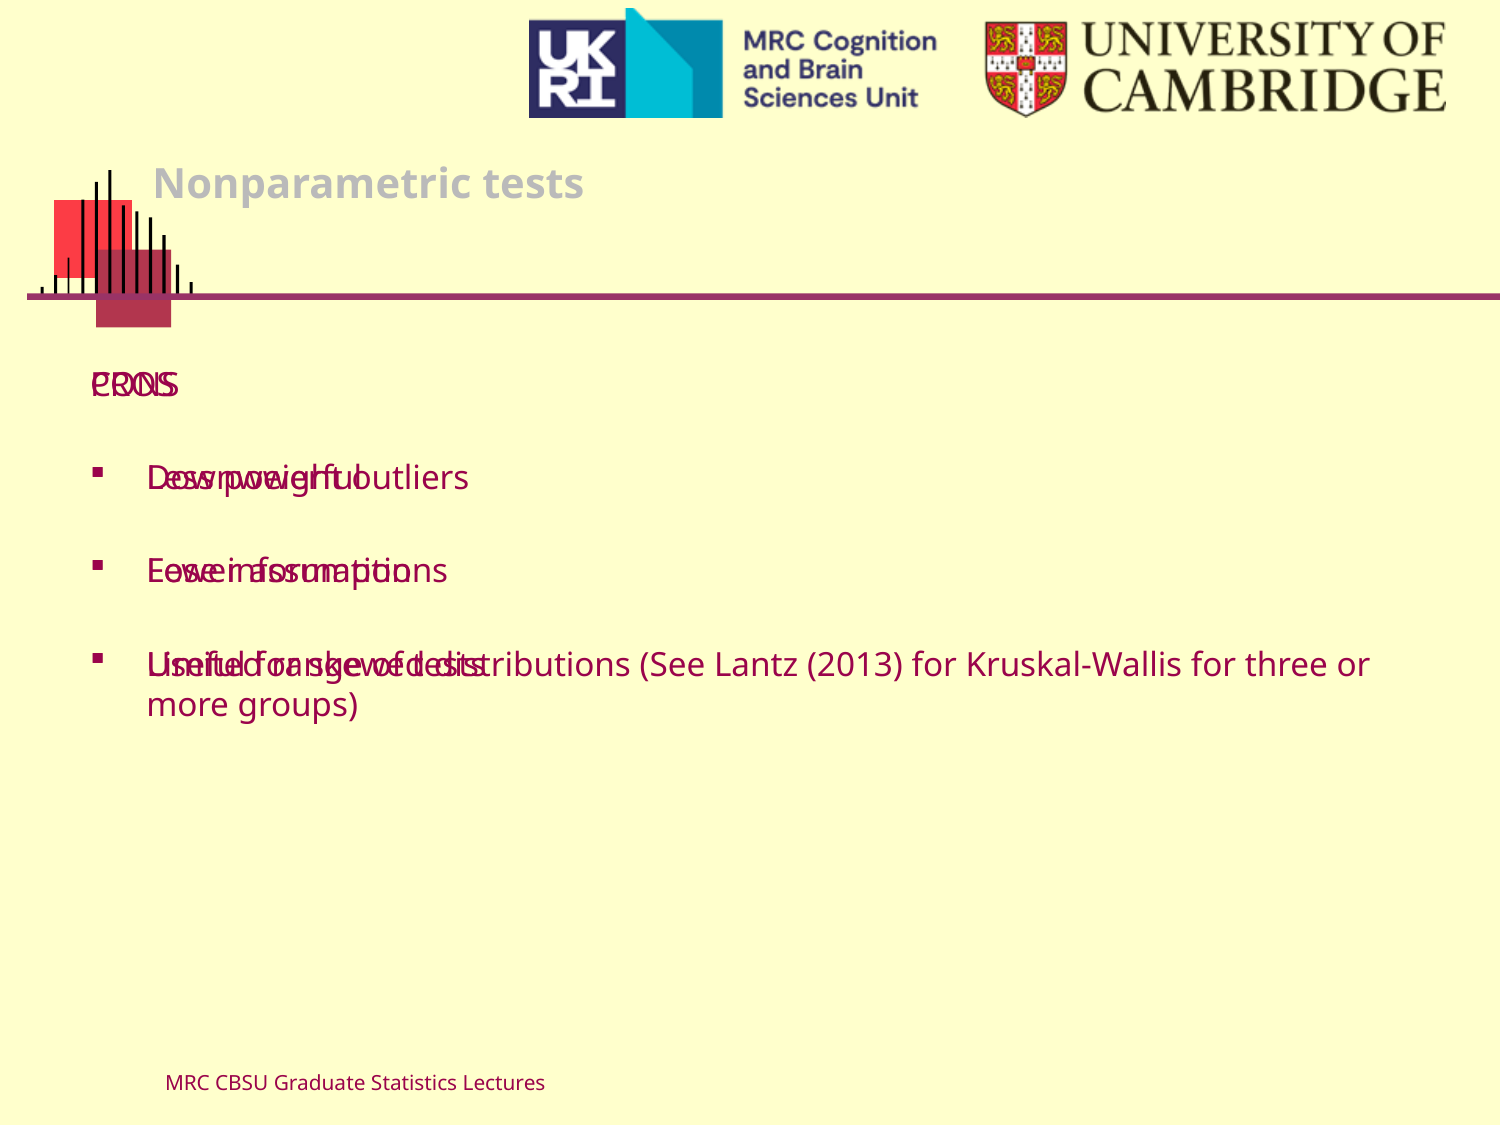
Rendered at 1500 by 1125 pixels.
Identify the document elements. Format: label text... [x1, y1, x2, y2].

title Nonparametric tests [137, 137, 988, 233]
picture [529, 8, 1446, 118]
list CONS Less powerful Lose information Limited range of tests [75, 262, 1425, 1038]
footer MRC CBSU Graduate Statistics Lectures [149, 1062, 988, 1101]
